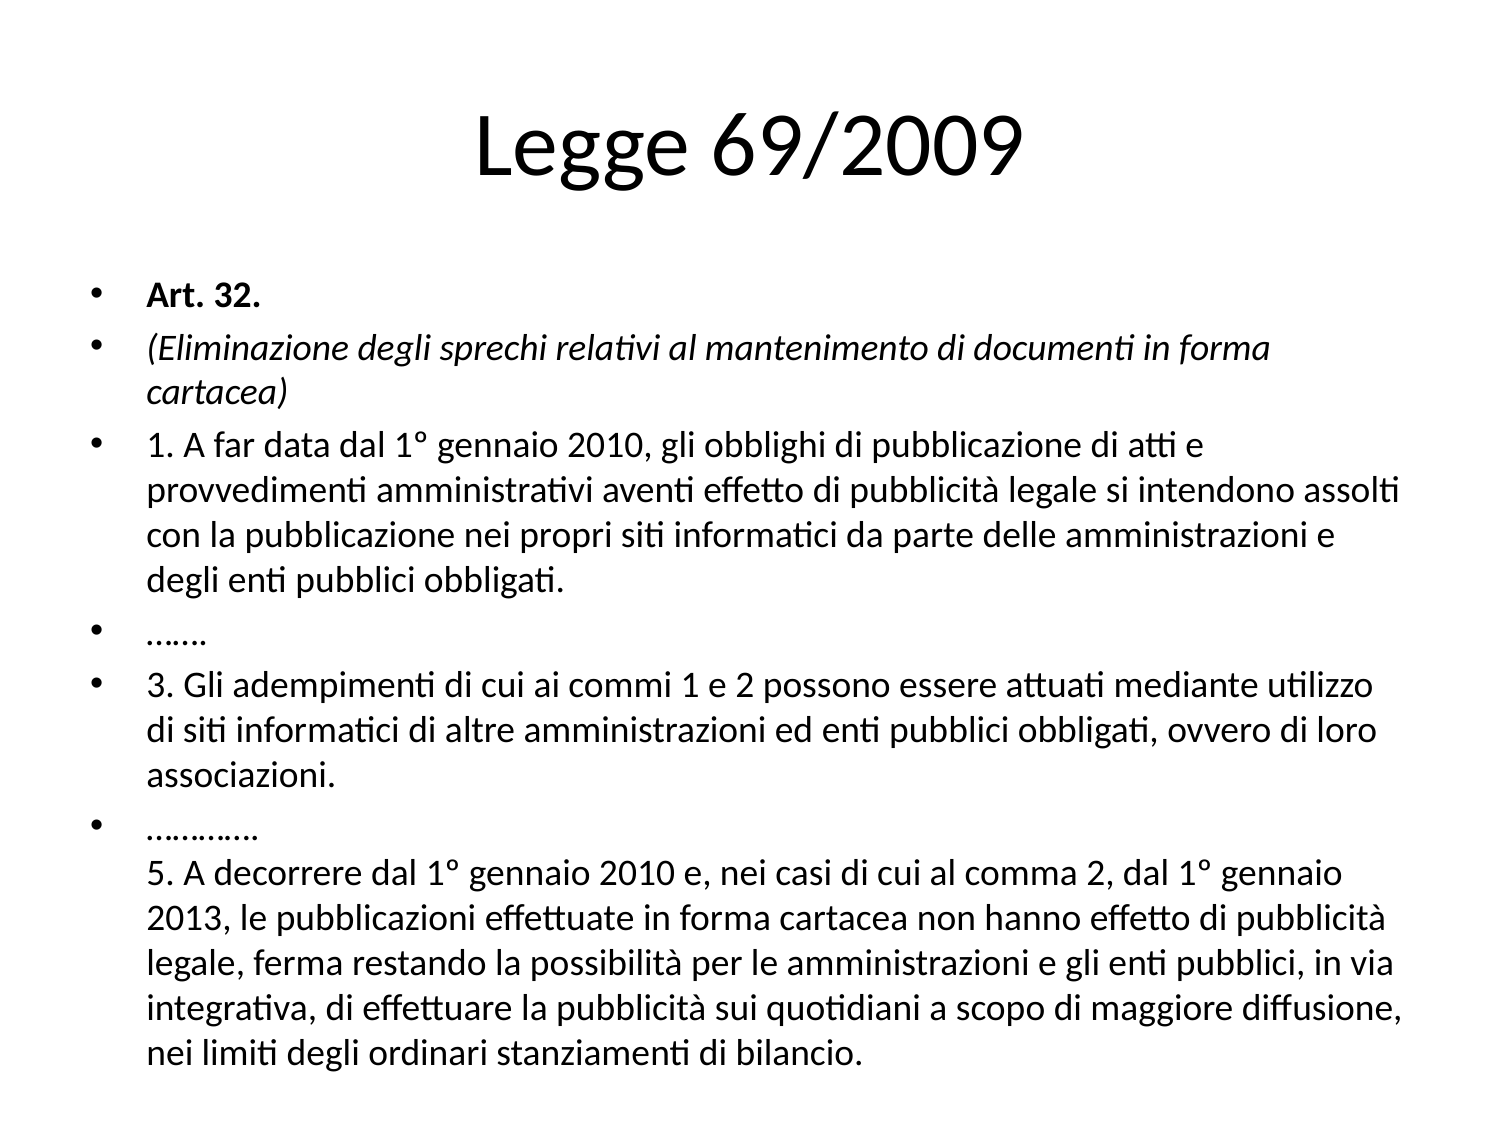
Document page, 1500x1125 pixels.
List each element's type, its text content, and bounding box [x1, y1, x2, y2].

title Legge 69/2009 [74, 44, 1426, 233]
list Art. 32. (Eliminazione degli sprechi relativi al mantenimento di documenti in forma cartacea) 1. A far data dal 1º gennaio 2010, gli obblighi di pubblicazione di atti e provvedimenti amministrativi aventi effetto di pubblicità legale si intendono assolti con la pubblicazione nei propri siti informatici da parte delle amministrazioni e degli enti pubblici obbligati. ……. 3. Gli adempimenti di cui ai commi 1 e 2 possono essere attuati mediante utilizzo di siti informatici di altre amministrazioni ed enti pubblici obbligati, ovvero di loro associazioni. …………. 5. A decorrere dal 1º gennaio 2010 e, nei casi di cui al comma 2, dal 1º gennaio 2013, le pubblicazioni effettuate in forma cartacea non hanno effetto di pubblicità legale, ferma restando la possibilità per le amministrazioni e gli enti pubblici, in via integrativa, di effettuare la pubblicità sui quotidiani a scopo di maggiore diffusione, nei limiti degli ordinari stanziamenti di bilancio. [74, 262, 1426, 1006]
